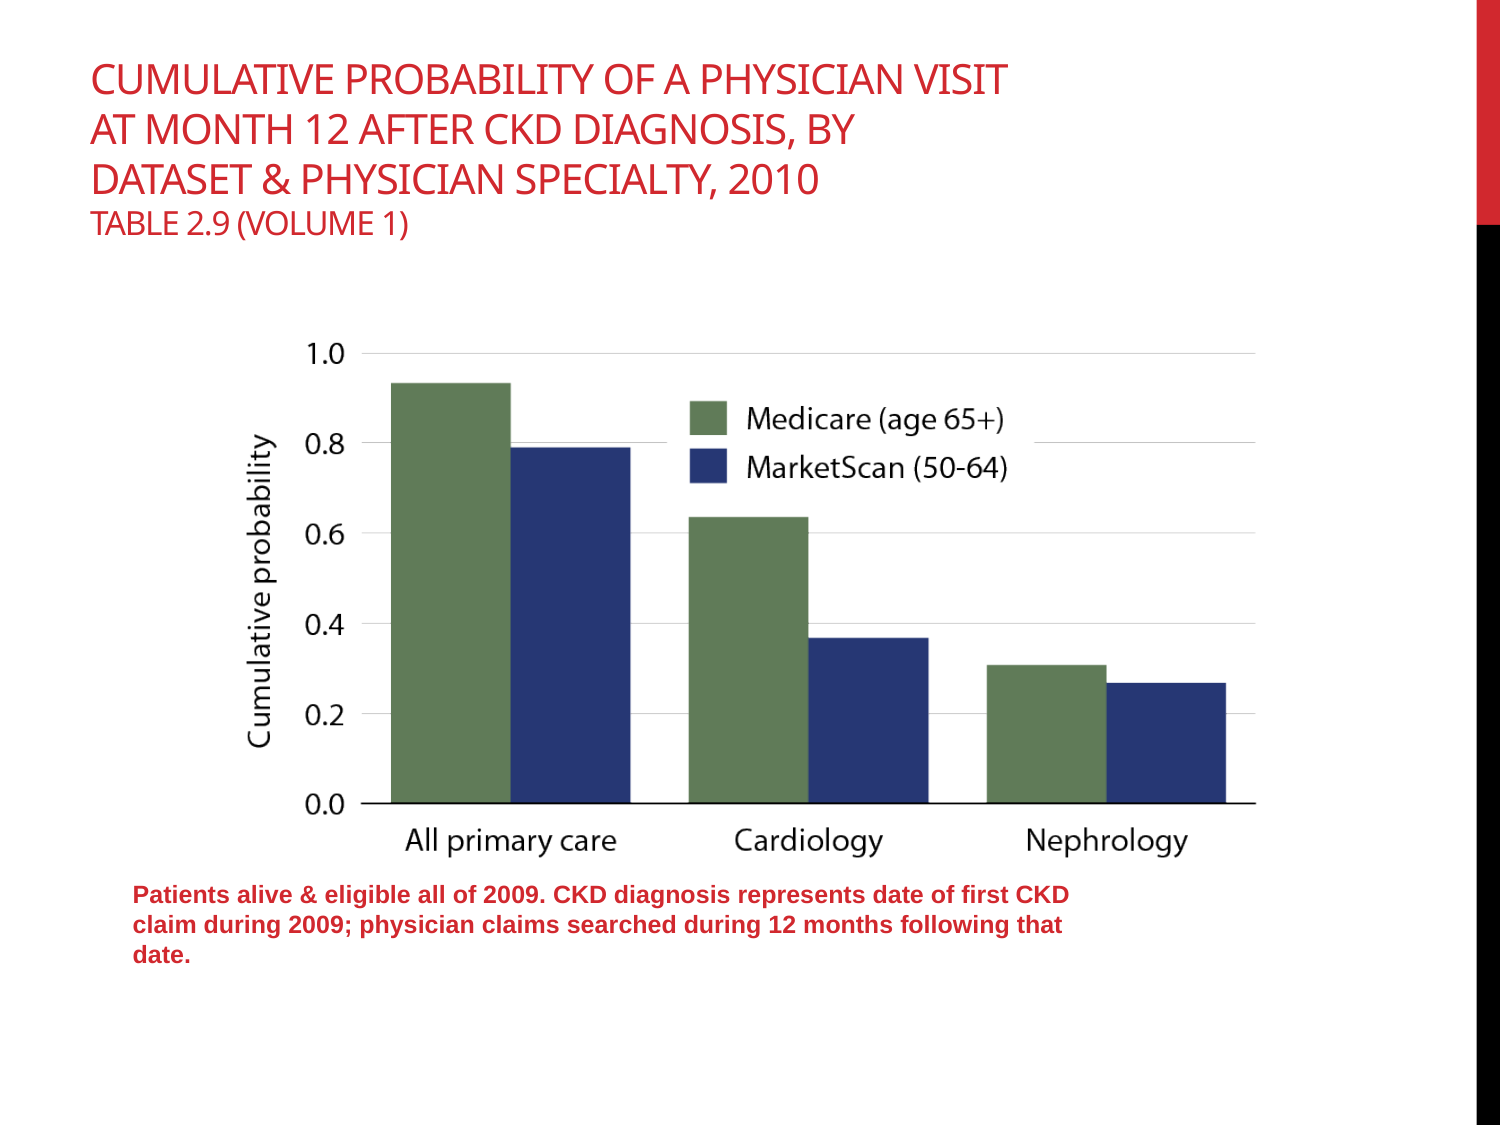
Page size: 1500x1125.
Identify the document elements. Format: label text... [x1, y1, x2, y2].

text_box Patients alive & eligible all of 2009. CKD diagnosis represents date of first CKD claim during 2009; physician claims searched during 12 months following that date. [132, 904, 1119, 976]
picture [242, 336, 1257, 861]
title Cumulative probability of a physician visit at month 12 after CKD diagnosis, by dataset & physician specialty, 2010 Table 2.9 (volume 1) [75, 25, 1025, 250]
